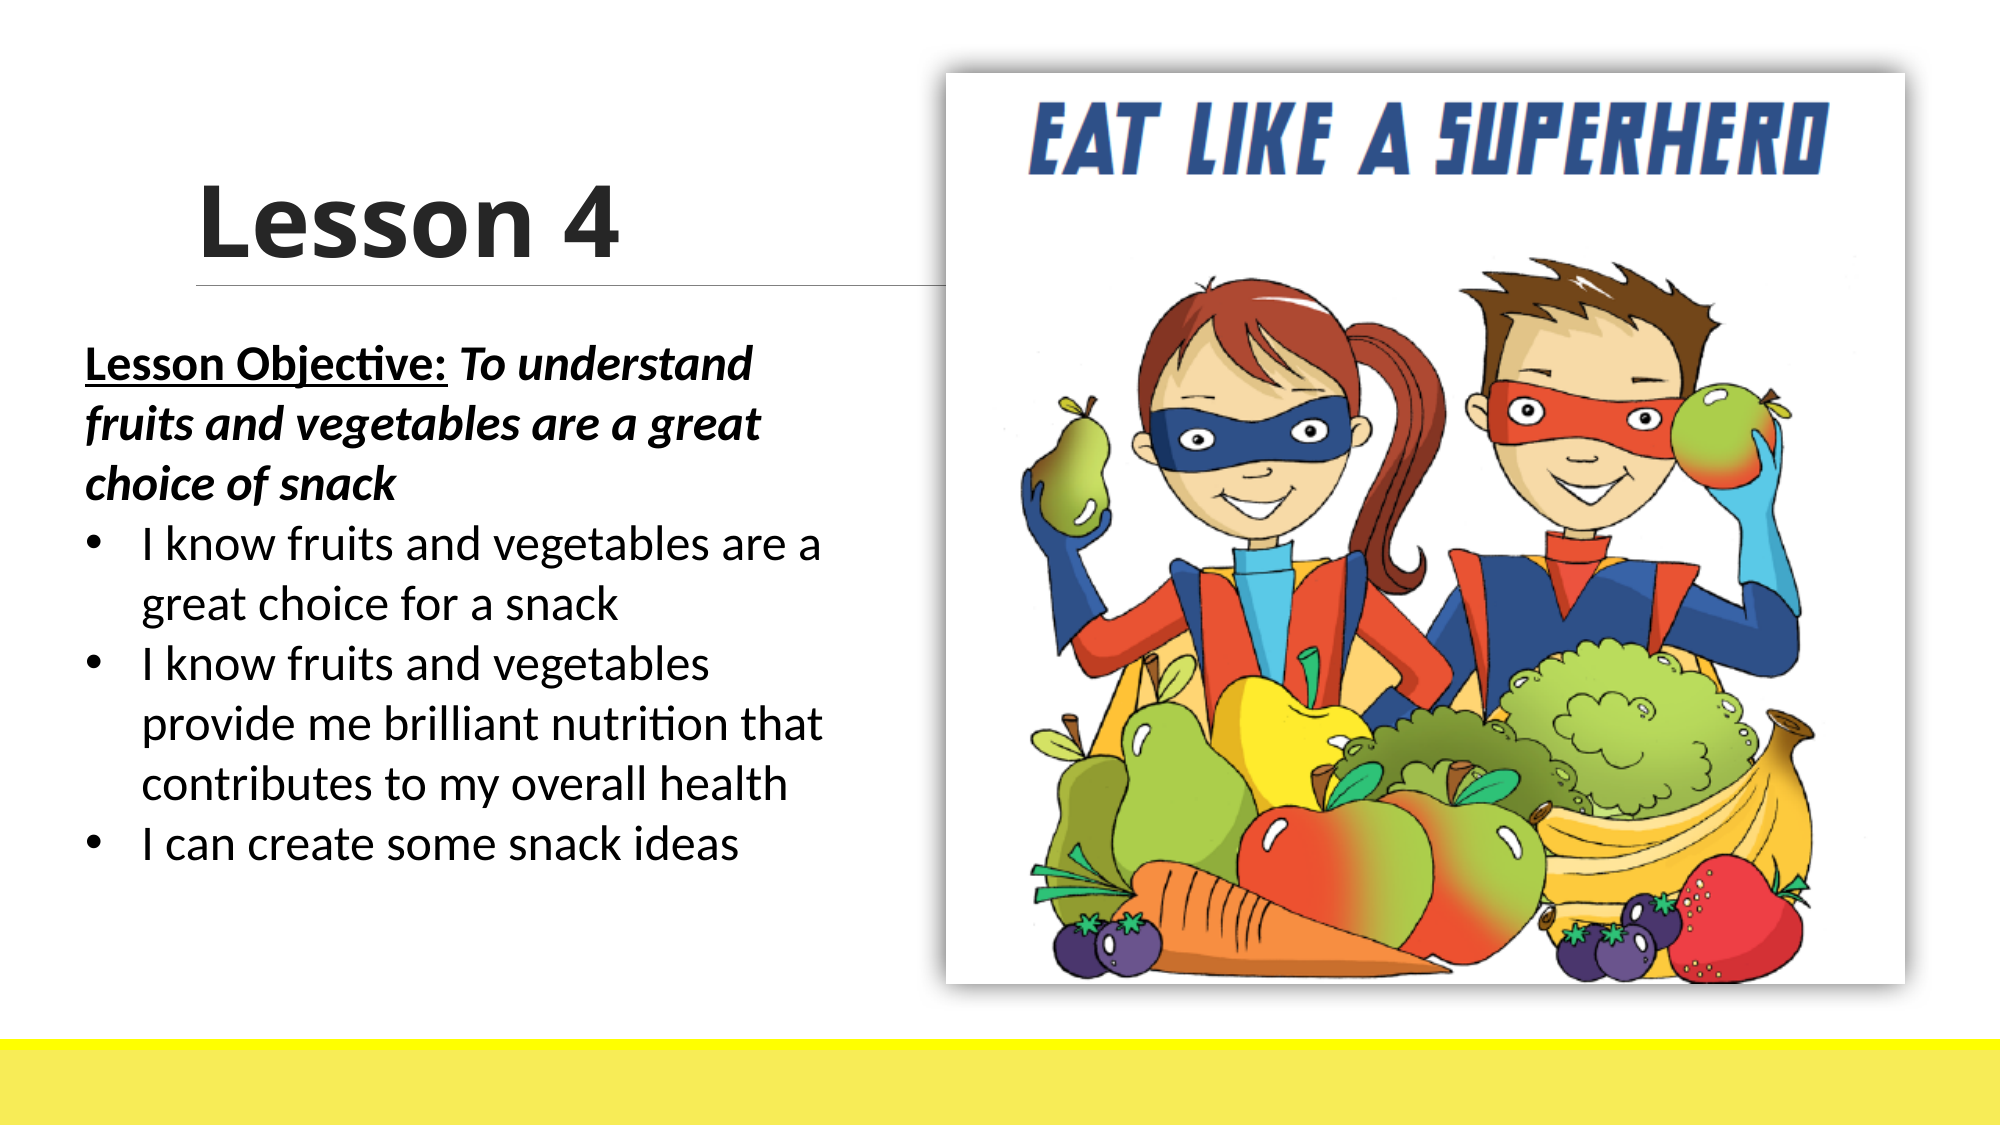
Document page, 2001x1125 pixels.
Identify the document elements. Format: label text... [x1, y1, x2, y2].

title Lesson 4 [180, 47, 1830, 285]
picture [945, 73, 1905, 984]
text_box Lesson Objective: To understand fruits and vegetables are a great choice of snack I know fruits and vegetables are a great choice for a snack I know fruits and vegetables provide me brilliant nutrition that contributes to my overall health I can create some snack ideas [70, 323, 856, 879]
